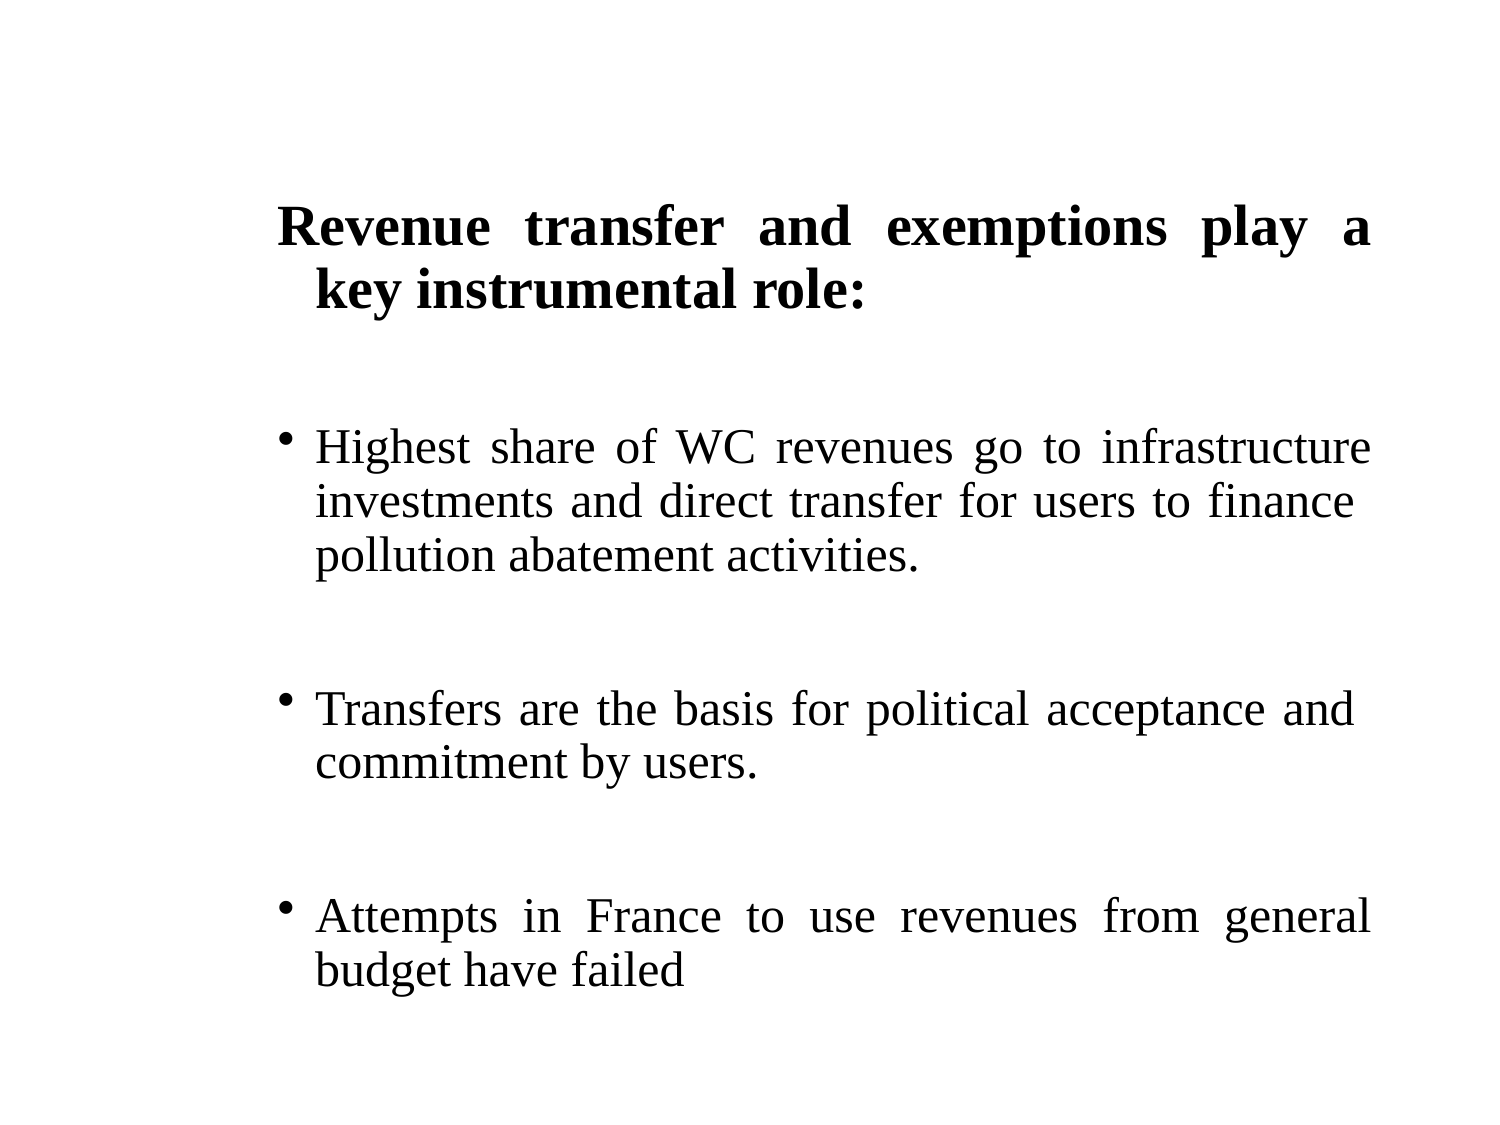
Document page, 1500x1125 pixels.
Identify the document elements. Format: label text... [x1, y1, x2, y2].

list Revenue transfer and exemptions play a key instrumental role: Highest share of WC revenues go to infrastructure investments and direct transfer for users to finance pollution abatement activities. Transfers are the basis for political acceptance and commitment by users. Attempts in France to use revenues from general budget have failed [112, 187, 1388, 1001]
